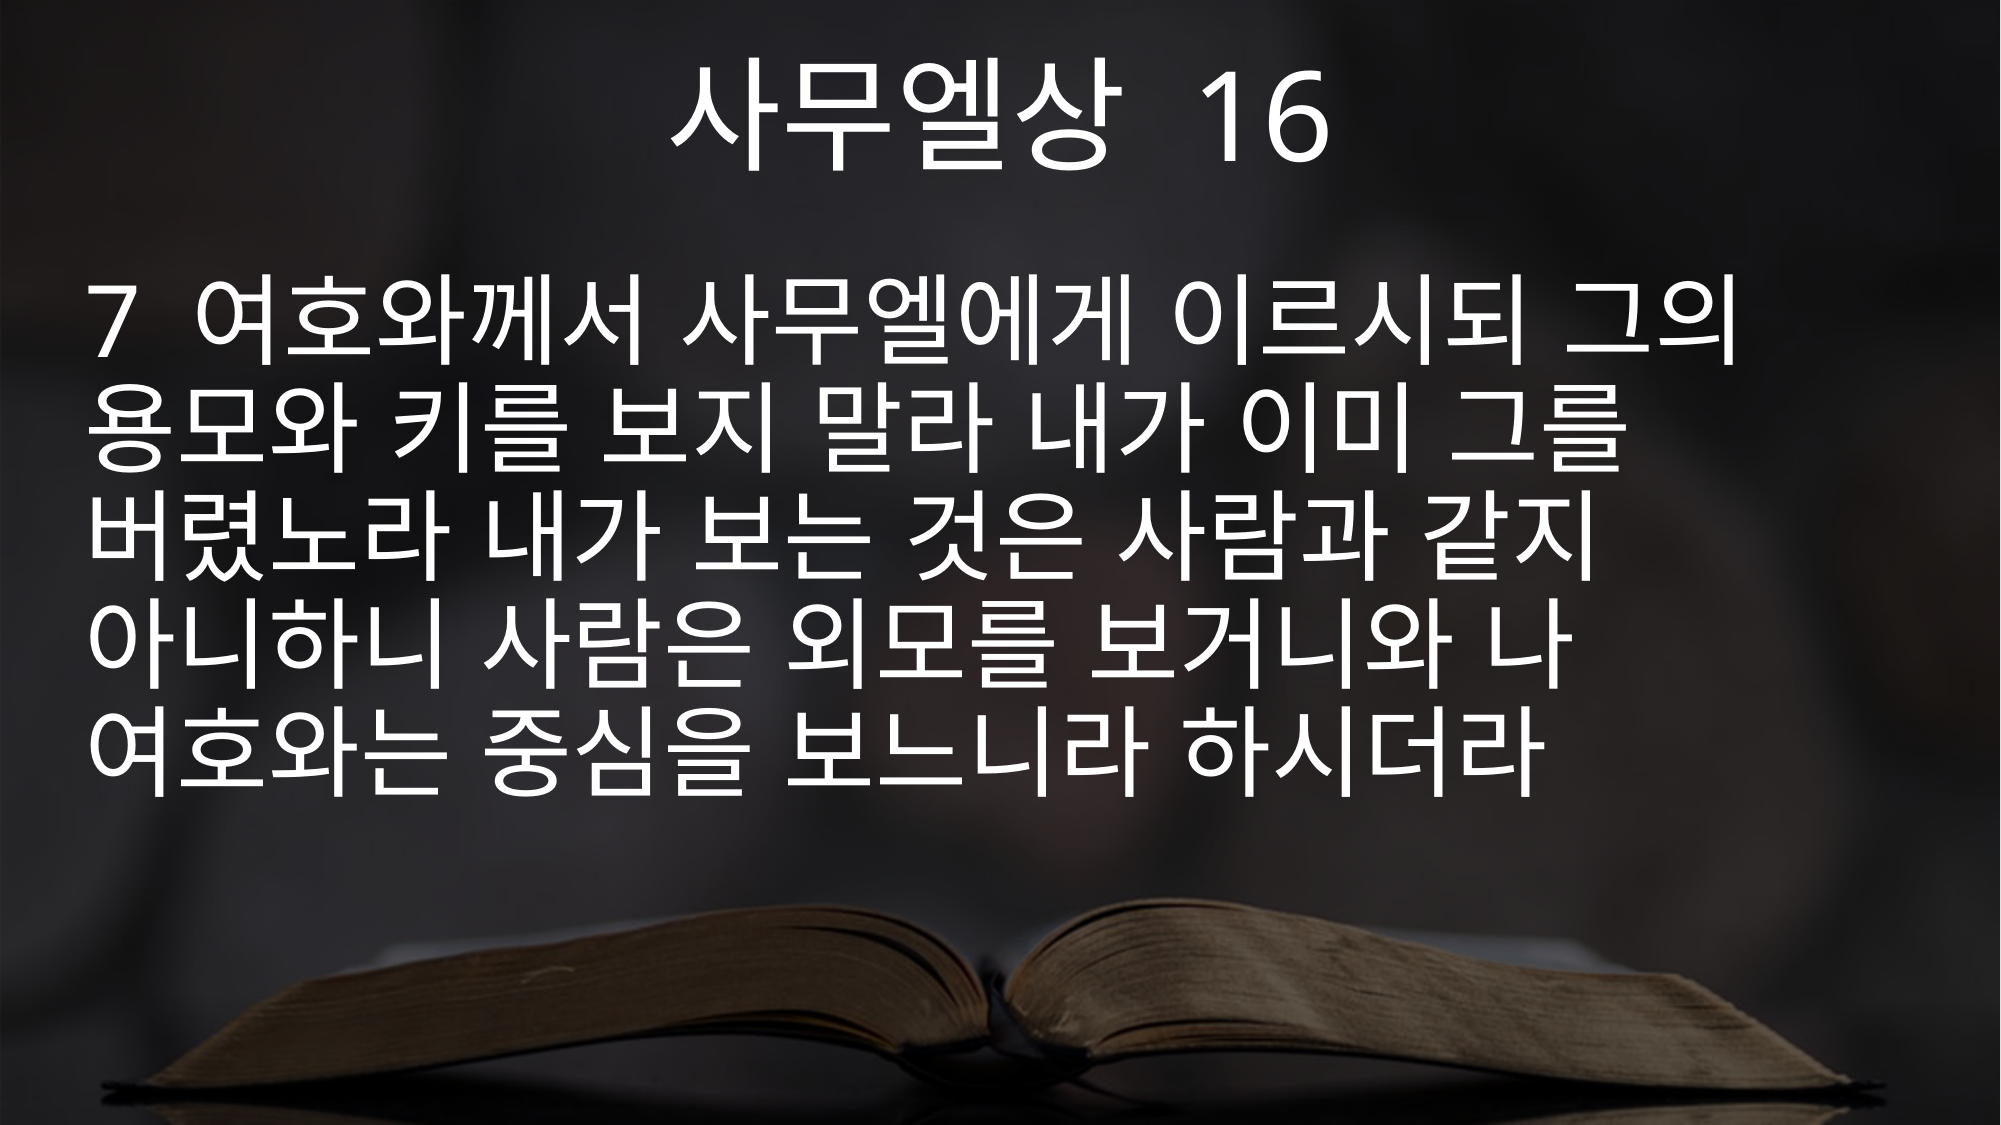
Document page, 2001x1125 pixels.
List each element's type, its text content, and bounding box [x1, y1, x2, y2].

list 7 여호와께서 사무엘에게 이르시되 그의 용모와 키를 보지 말라 내가 이미 그를 버렸노라 내가 보는 것은 사람과 같지 아니하니 사람은 외모를 보거니와 나 여호와는 중심을 보느니라 하시더라 [69, 263, 1953, 423]
footer 사무엘상 16 [0, 32, 2000, 192]
picture [0, 0, 2001, 1125]
